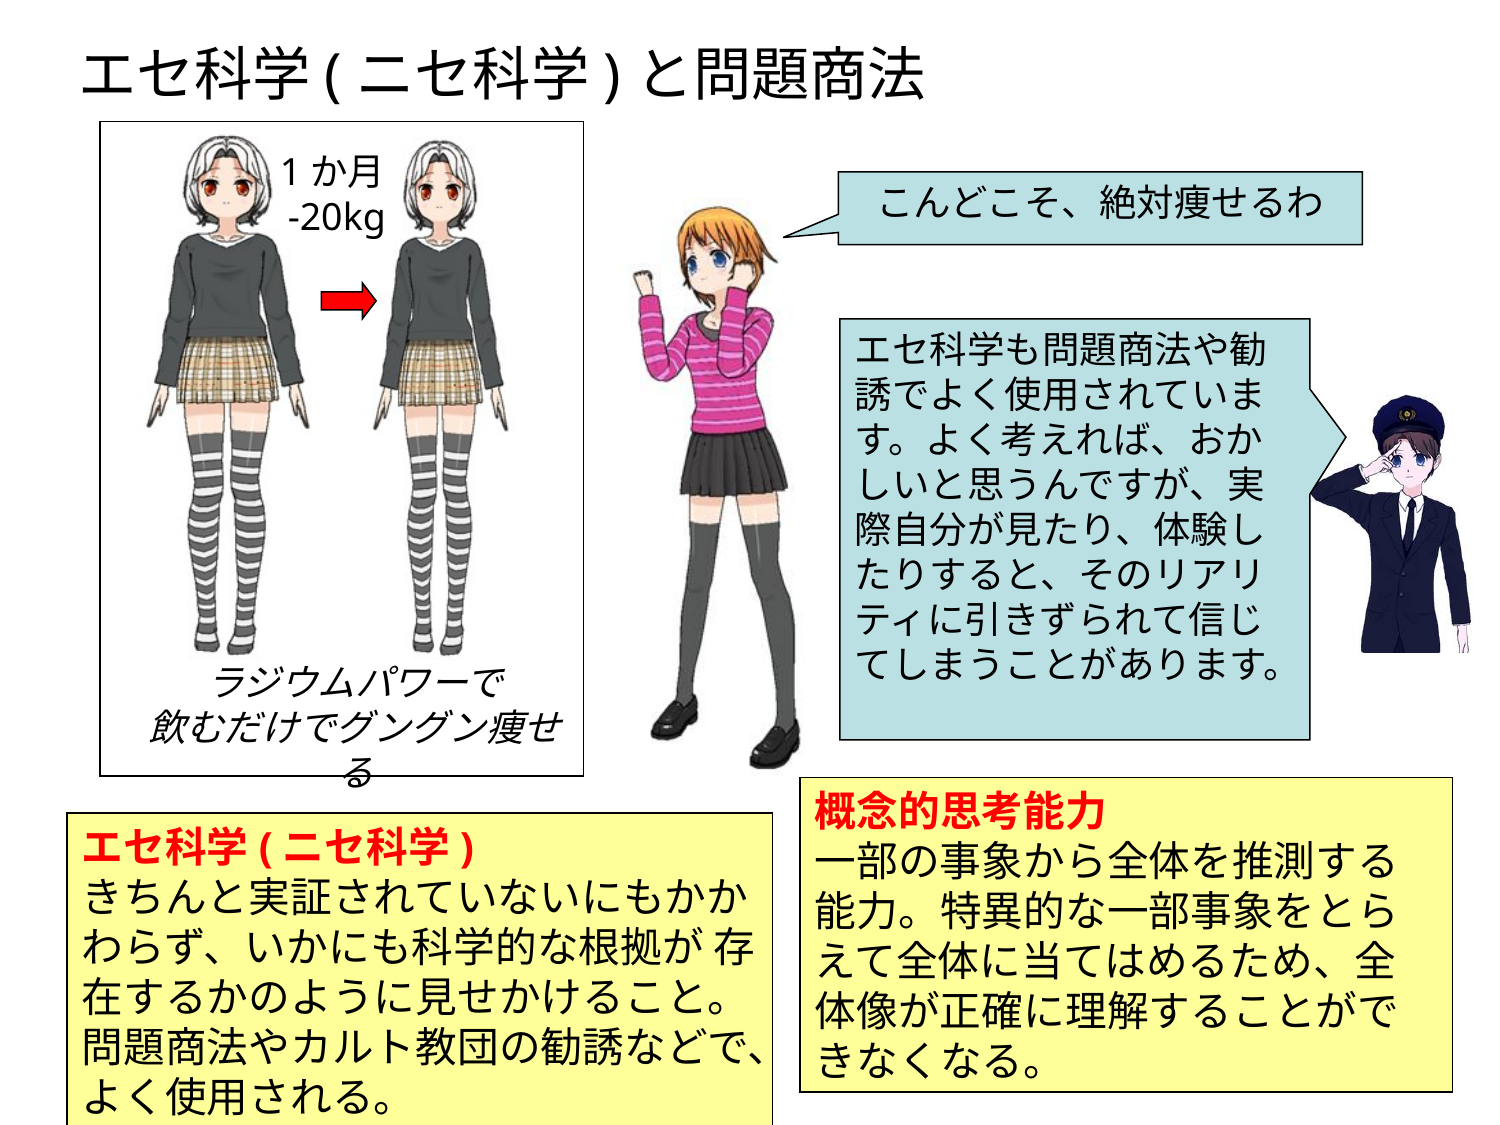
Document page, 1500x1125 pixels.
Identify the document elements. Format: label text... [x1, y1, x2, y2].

text_box エセ科学(ニセ科学) きちんと実証されていないにもかかわらず、いかにも科学的な根拠が 存在するかのように見せかけること。問題商法やカルト教団の勧誘などで、よく使用される。 [66, 813, 773, 1125]
slide_number 15 [1074, 1093, 1425, 1103]
picture [1309, 394, 1478, 653]
text_box エセ科学も問題商法や勧誘でよく使用されています。よく考えれば、おかしいと思うんですが、実際自分が見たり、体験したりすると、そのリアリティに引きずられて信じてしまうことがあります。 [839, 318, 1314, 740]
text_box こんどこそ、絶対痩せるわ [810, 171, 1363, 245]
text_box 概念的思考能力 一部の事象から全体を推測する能力。特異的な一部事象をとらえて全体に当てはめるため、全体像が正確に理解することができなくなる。 [800, 777, 1453, 1093]
text_box エセ科学(ニセ科学)と問題商法 [63, 29, 1362, 115]
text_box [100, 121, 591, 804]
picture [618, 198, 810, 777]
